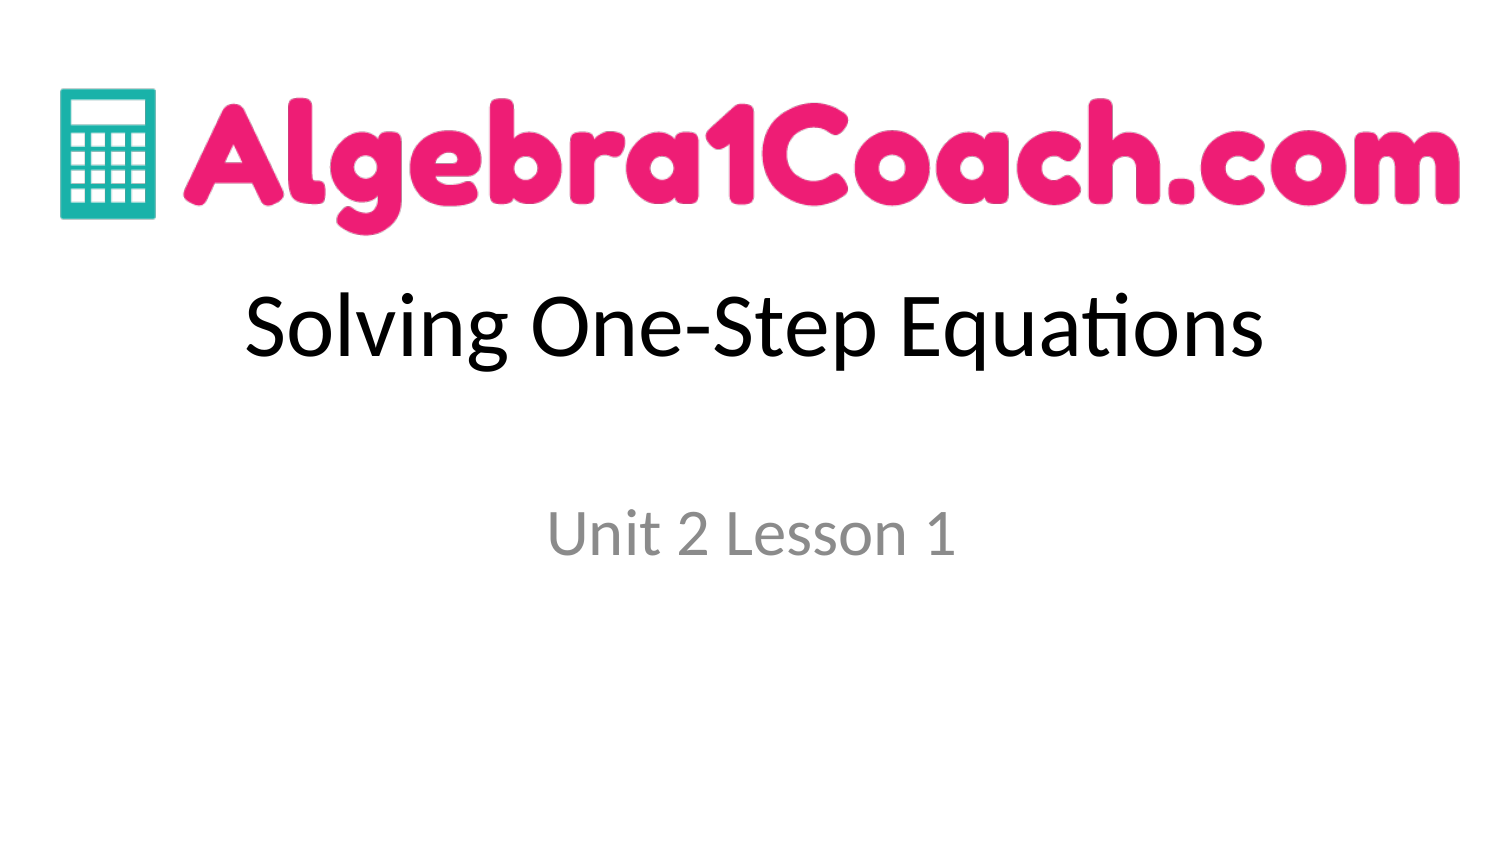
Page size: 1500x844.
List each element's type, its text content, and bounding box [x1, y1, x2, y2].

picture [0, 71, 1500, 261]
subtitle Unit 2 Lesson 1 [226, 481, 1277, 698]
title Solving One-Step Equations [0, 269, 1496, 439]
